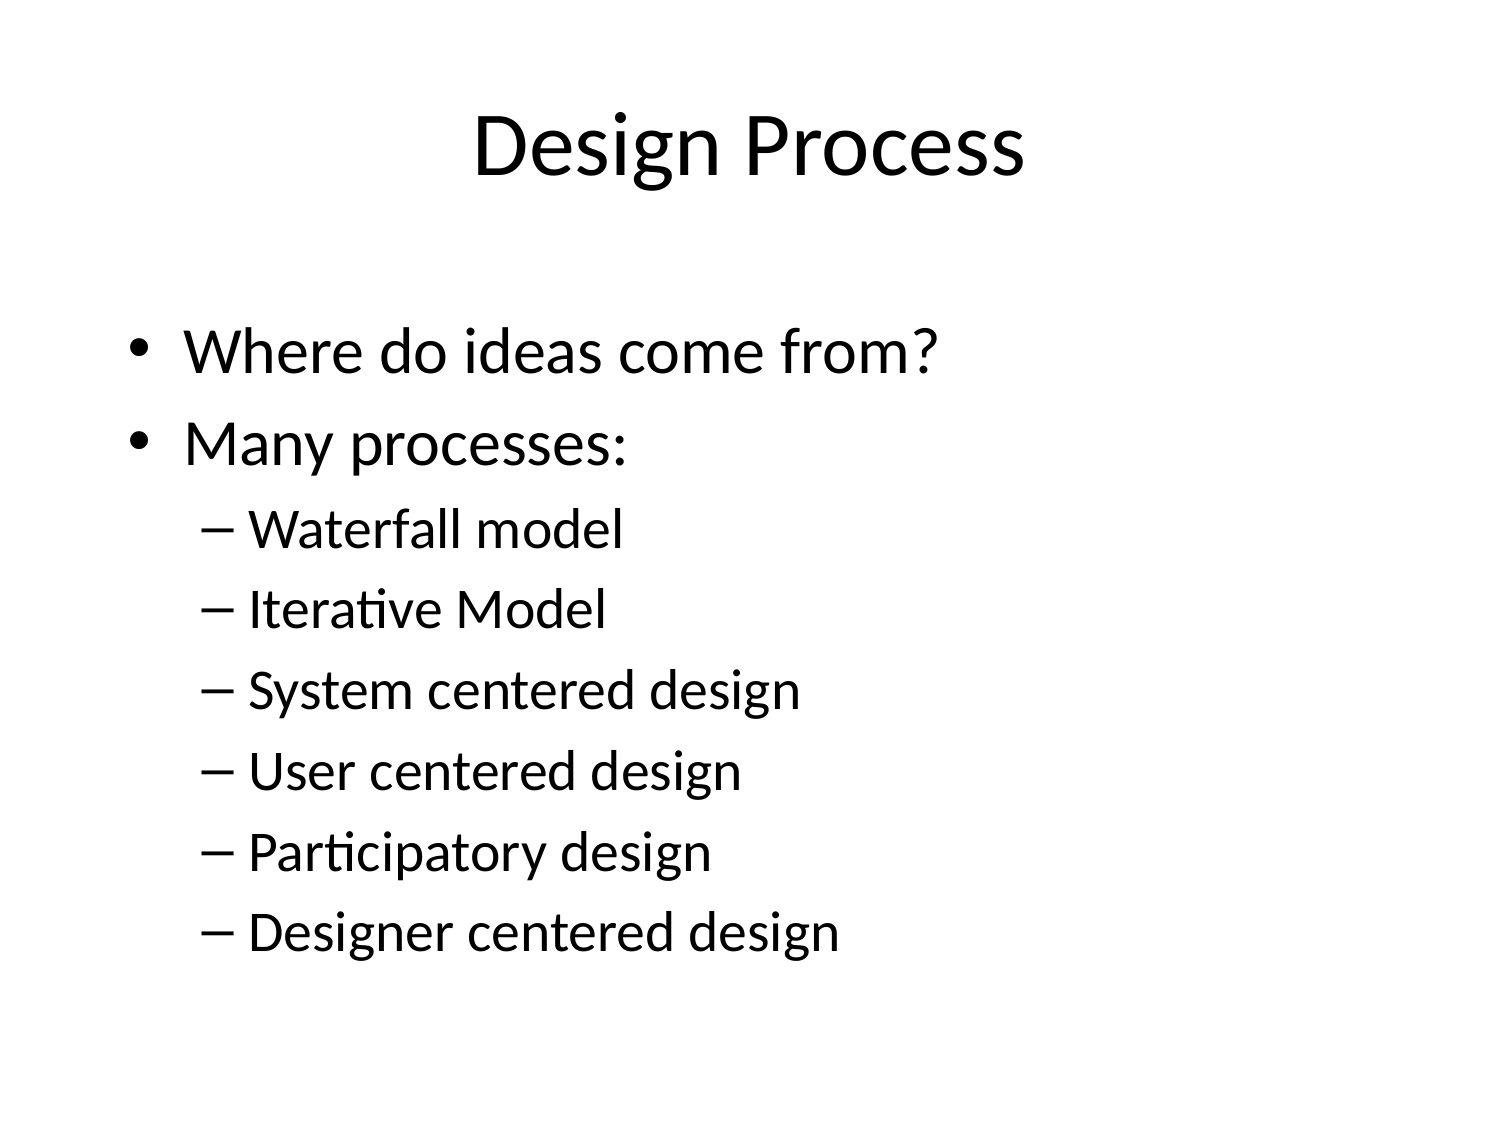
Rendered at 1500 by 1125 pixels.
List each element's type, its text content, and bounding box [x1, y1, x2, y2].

title Design Process [75, 45, 1425, 233]
list Where do ideas come from? Many processes: Waterfall model Iterative Model System centered design User centered design Participatory design Designer centered design [112, 299, 1388, 975]
